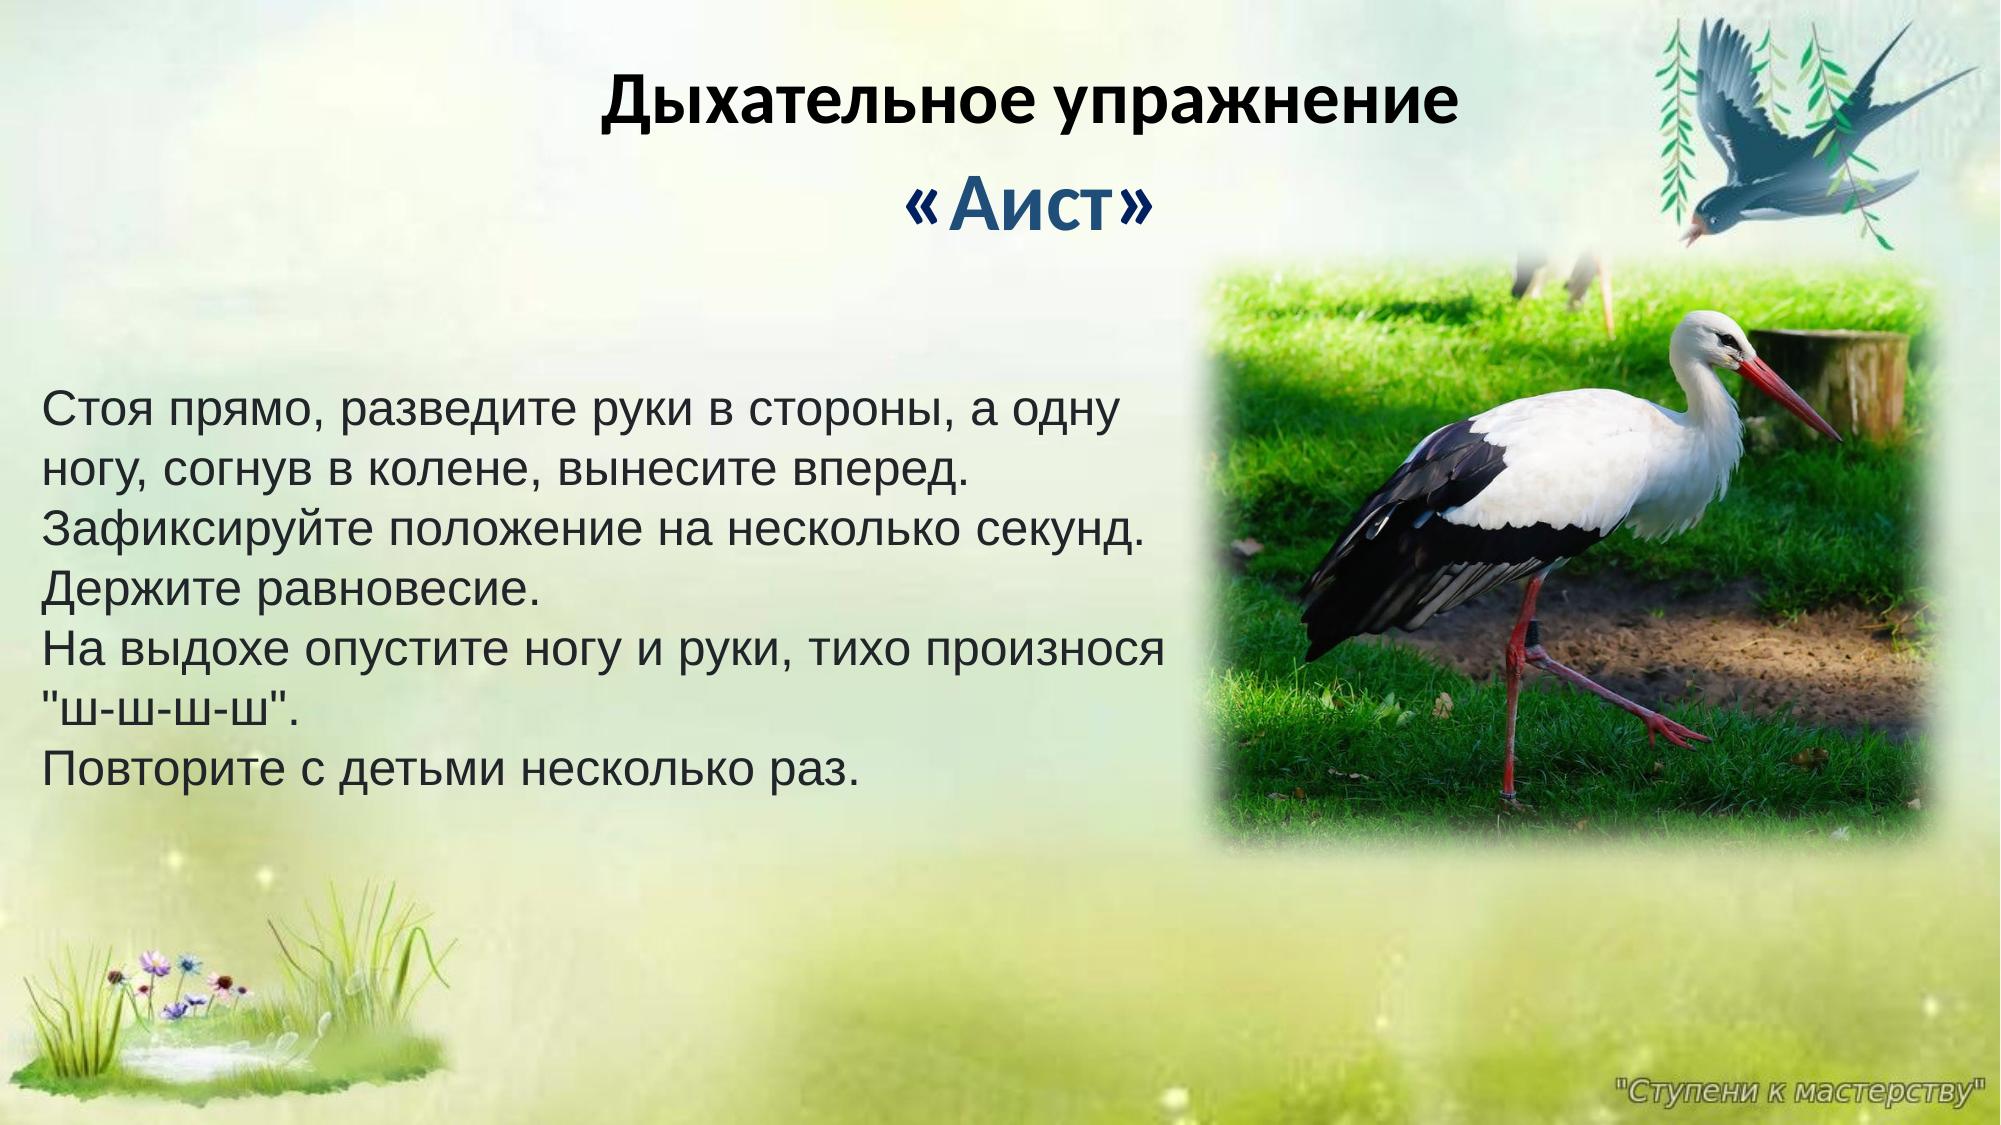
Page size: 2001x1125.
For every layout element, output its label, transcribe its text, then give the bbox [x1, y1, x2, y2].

text_box Стоя прямо, разведите руки в стороны, а одну ногу, согнув в колене, вынесите вперед. Зафиксируйте положение на несколько секунд. Держите равновесие. На выдохе опустите ногу и руки, тихо произнося "ш-ш-ш-ш". Повторите с детьми несколько раз. [26, 368, 1180, 803]
picture [0, 0, 2001, 1125]
text_box Дыхательное упражнение «Аист» [141, 41, 1922, 301]
